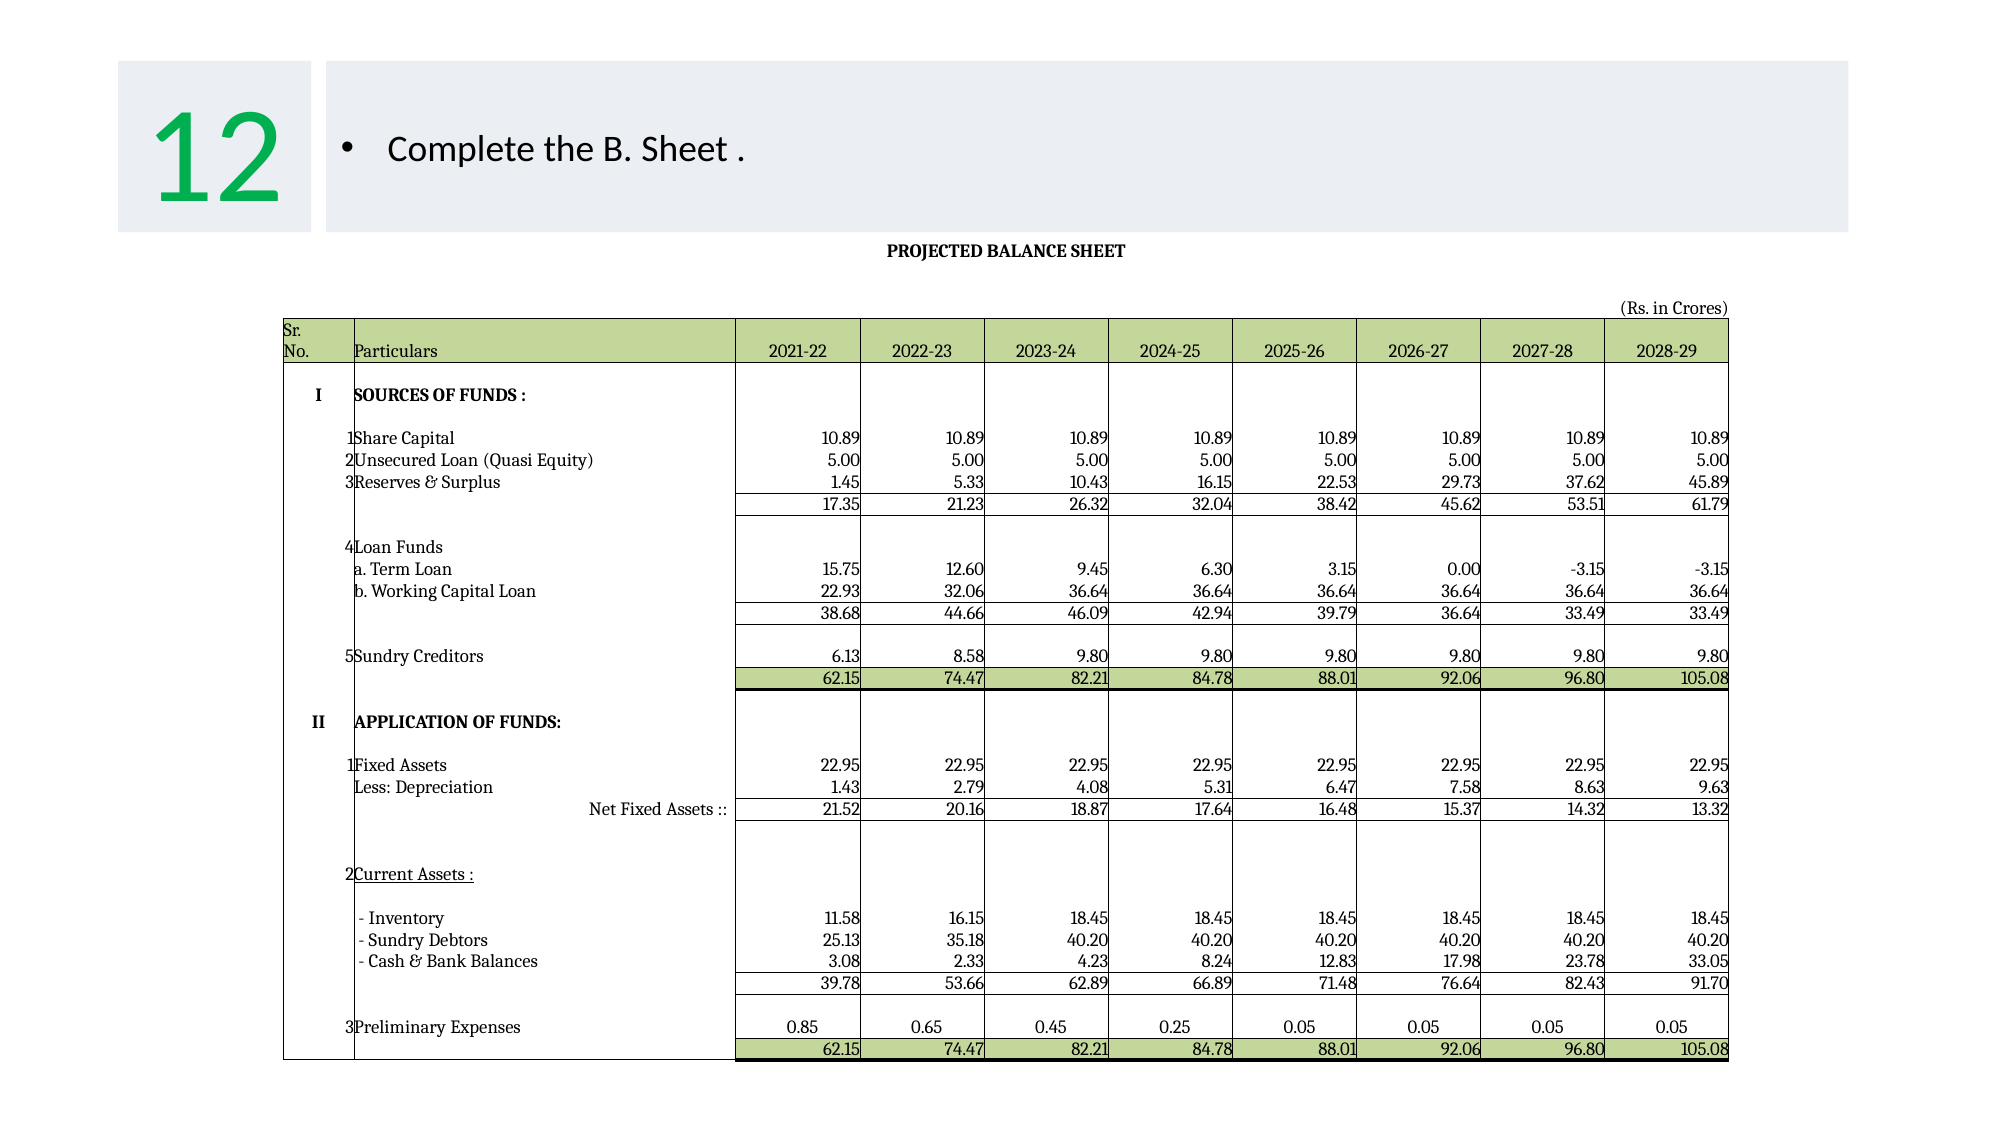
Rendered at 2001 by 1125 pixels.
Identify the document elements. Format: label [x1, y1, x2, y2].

table_cell [1109, 494, 1232, 515]
text_box [117, 60, 312, 233]
table_cell [1109, 319, 1232, 362]
table_cell [1481, 691, 1604, 798]
table_cell [1233, 995, 1356, 1038]
table_cell [861, 668, 984, 688]
table_cell [985, 799, 1108, 820]
table_cell [284, 363, 354, 1059]
table_cell [1605, 799, 1728, 820]
table_cell [1357, 821, 1480, 972]
table_cell [1109, 973, 1232, 994]
table_cell [355, 363, 735, 1059]
table_cell [861, 799, 984, 820]
table_cell [1109, 363, 1232, 493]
table_cell [1481, 995, 1604, 1038]
table_cell [1233, 494, 1356, 515]
table_cell [985, 494, 1108, 515]
table_cell [1357, 516, 1480, 602]
table_cell [1233, 691, 1356, 798]
table_cell [1233, 319, 1356, 362]
table_cell [985, 625, 1108, 667]
table_cell [985, 691, 1108, 798]
table_cell [1481, 319, 1604, 362]
table_cell [1233, 363, 1356, 493]
table_cell [1605, 668, 1728, 688]
table_cell [1481, 363, 1604, 493]
table_cell [861, 603, 984, 624]
table_cell [1233, 799, 1356, 820]
table_cell [1357, 691, 1480, 798]
table_cell [1109, 799, 1232, 820]
table_cell [1233, 821, 1356, 972]
table_cell [1481, 603, 1604, 624]
table_cell [1605, 516, 1728, 602]
table_cell [736, 1039, 860, 1058]
table_cell [985, 668, 1108, 688]
table_cell [1233, 668, 1356, 688]
table_cell [736, 995, 860, 1038]
table_cell [1605, 973, 1728, 994]
table_cell [1109, 603, 1232, 624]
table_cell [736, 668, 860, 688]
table_cell [1357, 799, 1480, 820]
table_cell [1109, 668, 1232, 688]
table_cell [1605, 603, 1728, 624]
table_cell [1233, 603, 1356, 624]
table_cell [736, 319, 860, 362]
text_box [325, 60, 1849, 233]
table_cell [861, 821, 984, 972]
table_cell [1357, 603, 1480, 624]
table_cell [1605, 995, 1728, 1038]
table_cell [1357, 319, 1480, 362]
table_header [283, 241, 1729, 263]
table_cell [1109, 516, 1232, 602]
table_cell [1109, 1039, 1232, 1058]
table_cell [861, 319, 984, 362]
table_cell [1605, 625, 1728, 667]
table_cell [1357, 995, 1480, 1038]
table_cell [985, 821, 1108, 972]
table_cell [1109, 625, 1232, 667]
table_cell [985, 973, 1108, 994]
table_cell [1233, 516, 1356, 602]
table_cell [736, 973, 860, 994]
table_cell [1605, 821, 1728, 972]
table_cell [736, 799, 860, 820]
table_cell [861, 516, 984, 602]
table_cell [1109, 995, 1232, 1038]
table_cell [1481, 821, 1604, 972]
table_cell [283, 263, 1729, 318]
table_cell [1357, 1039, 1480, 1058]
table_cell [1605, 1039, 1728, 1058]
table_cell [861, 1039, 984, 1058]
table_cell [1481, 799, 1604, 820]
table_cell [985, 603, 1108, 624]
table_cell [1481, 1039, 1604, 1058]
table_cell [1605, 363, 1728, 493]
table_cell [1109, 821, 1232, 972]
table_cell [736, 603, 860, 624]
table_cell [985, 363, 1108, 493]
table_cell [1357, 363, 1480, 493]
table_cell [1605, 691, 1728, 798]
table_cell [736, 691, 860, 798]
table_cell [861, 995, 984, 1038]
table_cell [861, 625, 984, 667]
table_cell [736, 516, 860, 602]
table_cell [1357, 494, 1480, 515]
table_cell [1233, 625, 1356, 667]
table_cell [861, 691, 984, 798]
table_cell [1605, 319, 1728, 362]
table_cell [736, 625, 860, 667]
table_cell [284, 319, 354, 362]
table_cell [1233, 973, 1356, 994]
table_cell [1357, 668, 1480, 688]
table_cell [1481, 973, 1604, 994]
table_cell [985, 516, 1108, 602]
table_cell [1481, 516, 1604, 602]
table_cell [1109, 691, 1232, 798]
table_cell [1605, 494, 1728, 515]
table_cell [1233, 1039, 1356, 1058]
table_cell [861, 973, 984, 994]
table_cell [736, 821, 860, 972]
table_cell [861, 494, 984, 515]
table_cell [1481, 494, 1604, 515]
table_cell [736, 494, 860, 515]
table_cell [736, 363, 860, 493]
table_cell [985, 1039, 1108, 1058]
table_cell [985, 319, 1108, 362]
table_cell [1357, 973, 1480, 994]
table_cell [1357, 625, 1480, 667]
table_cell [1481, 625, 1604, 667]
table_cell [985, 995, 1108, 1038]
table_cell [861, 363, 984, 493]
table_cell [1481, 668, 1604, 688]
table_cell [355, 319, 735, 362]
